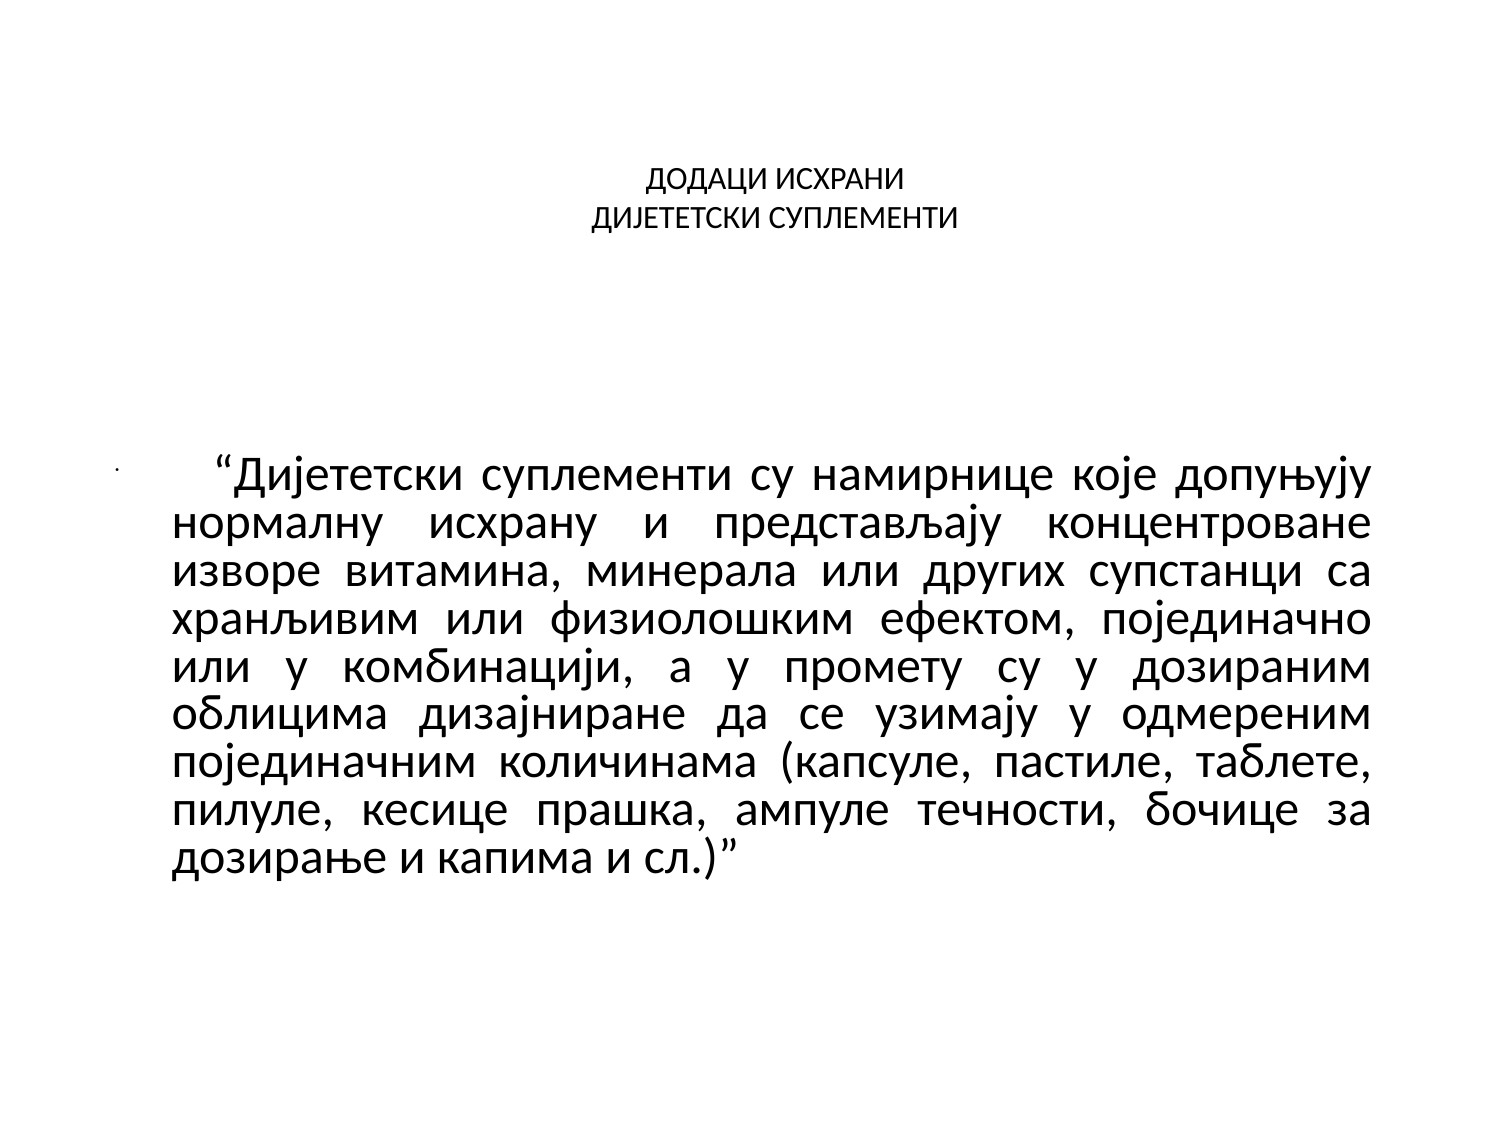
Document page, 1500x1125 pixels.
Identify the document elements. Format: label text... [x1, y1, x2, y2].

list “Дијететски суплементи су намирнице које допуњују нормалну исхрану и представљају концентроване изворе витамина, минерала или других супстанци са хранљивим или физиолошким ефектом, појединачно или у комбинацији, а у промету су у дозираним облицима дизајниране да се узимају у одмереним појединачним количинама (капсуле, пастиле, таблете, пилуле, кесице прашка, ампуле течности, бочице за дозирање и капима и сл.)” [100, 444, 1387, 1084]
title ДОДАЦИ ИСХРАНИ ДИЈЕТЕТСКИ СУПЛЕМЕНТИ [135, 149, 1415, 244]
